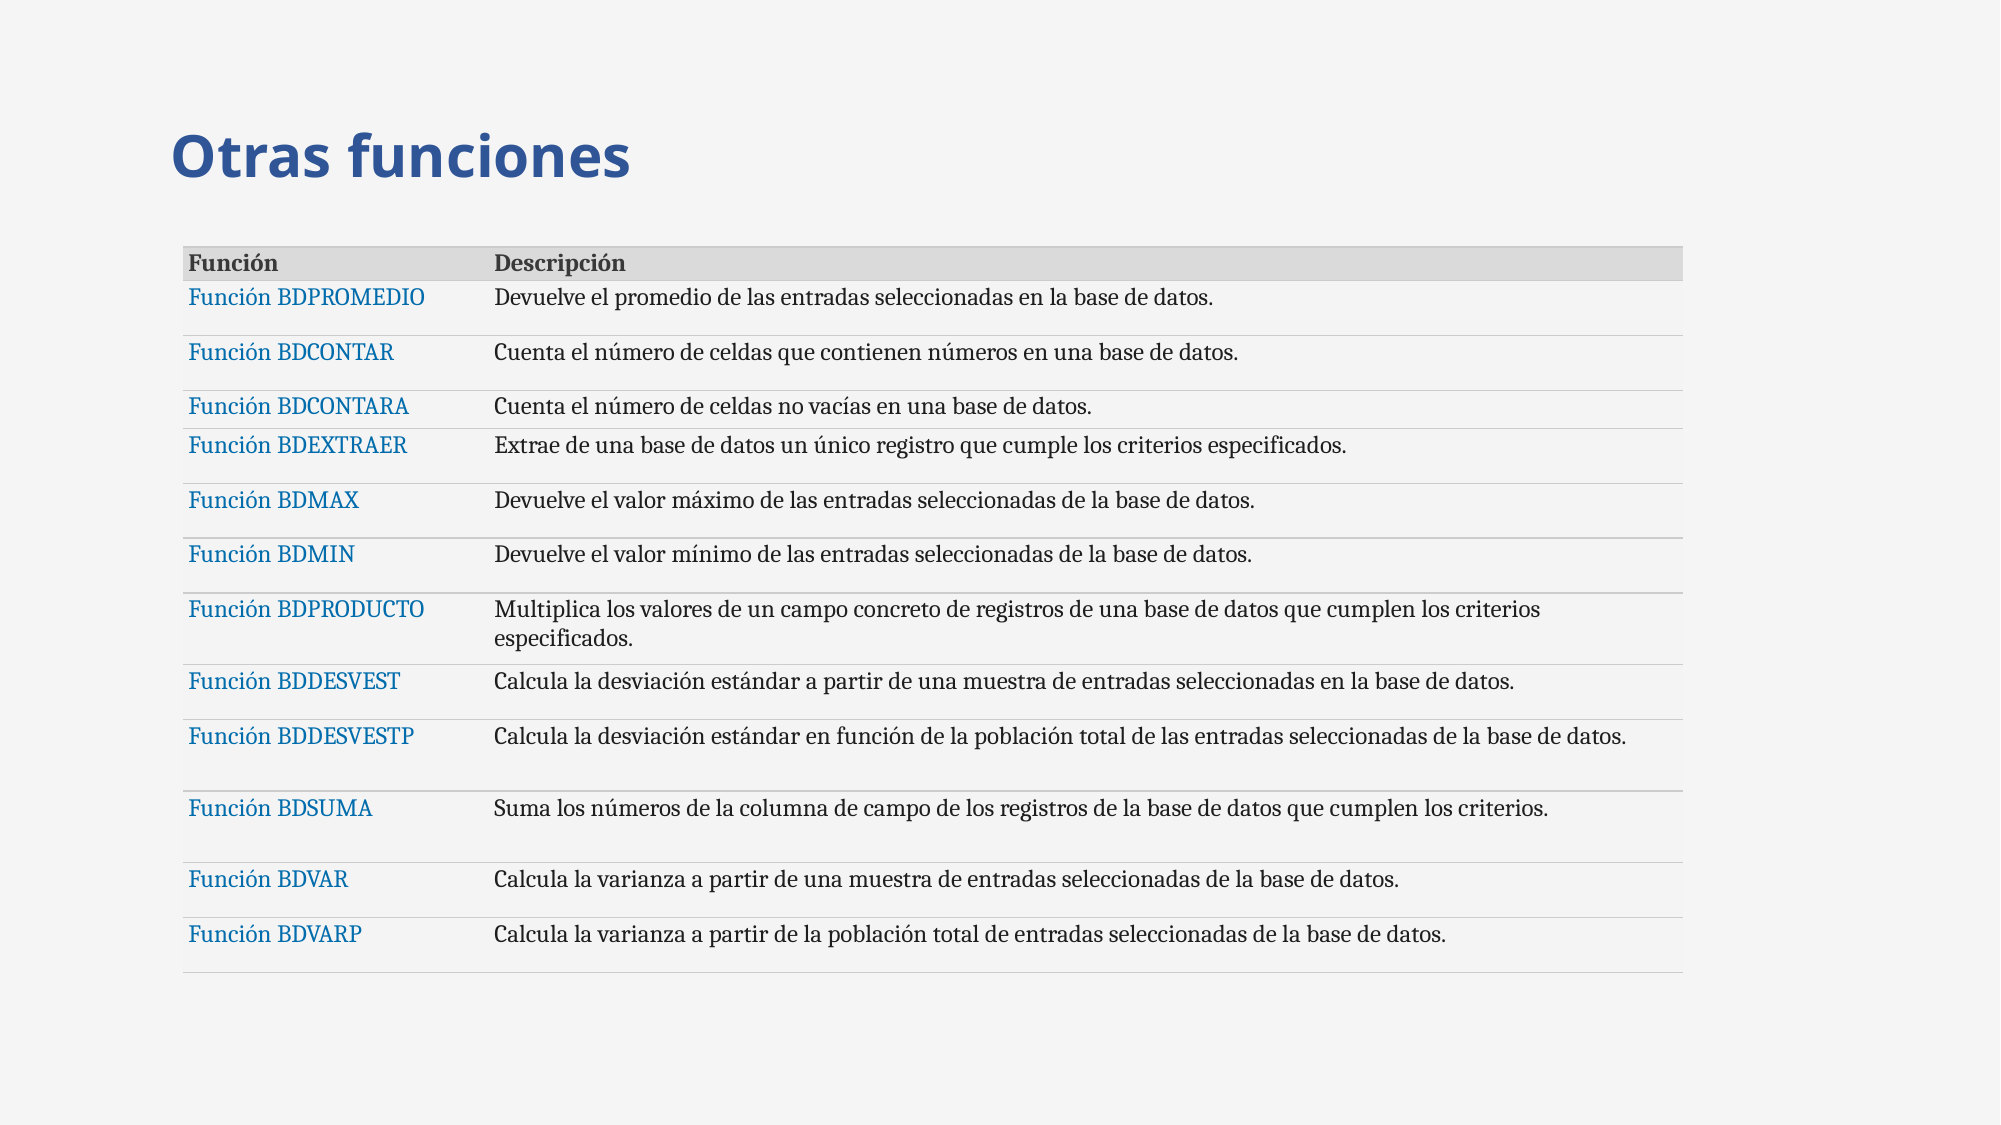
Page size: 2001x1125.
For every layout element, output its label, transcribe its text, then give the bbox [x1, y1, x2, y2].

table_cell Suma los números de la columna de campo de los registros de la base de datos que cumplen los criterios. [489, 792, 1683, 862]
table_cell Función BDCONTAR [183, 336, 489, 390]
table_cell Calcula la desviación estándar en función de la población total de las entradas seleccionadas de la base de datos. [489, 720, 1683, 790]
table_cell Función BDMAX [183, 484, 489, 537]
table_cell Función BDPROMEDIO [183, 281, 489, 335]
table_cell Extrae de una base de datos un único registro que cumple los criterios especificados. [489, 429, 1683, 483]
table_header Función [183, 248, 489, 280]
table_cell Función BDSUMA [183, 792, 489, 862]
table_cell Multiplica los valores de un campo concreto de registros de una base de datos que cumplen los criterios especificados. [489, 594, 1683, 664]
table_cell Función BDPRODUCTO [183, 594, 489, 664]
table_cell Función BDDESVEST [183, 665, 489, 719]
table_header Descripción [489, 248, 1683, 280]
table_cell Cuenta el número de celdas que contienen números en una base de datos. [489, 336, 1683, 390]
title Otras funciones [155, 82, 1384, 236]
table_cell Devuelve el promedio de las entradas seleccionadas en la base de datos. [489, 281, 1683, 335]
table_cell Función BDMIN [183, 539, 489, 592]
table_cell Función BDVARP [183, 918, 489, 972]
table_cell Función BDDESVESTP [183, 720, 489, 790]
table_cell Cuenta el número de celdas no vacías en una base de datos. [489, 391, 1683, 428]
table_cell Función BDCONTARA [183, 391, 489, 428]
table_cell Devuelve el valor mínimo de las entradas seleccionadas de la base de datos. [489, 539, 1683, 592]
table_cell Función BDEXTRAER [183, 429, 489, 483]
table_cell Calcula la varianza a partir de una muestra de entradas seleccionadas de la base de datos. [489, 863, 1683, 917]
table_cell Función BDVAR [183, 863, 489, 917]
table_cell Calcula la varianza a partir de la población total de entradas seleccionadas de la base de datos. [489, 918, 1683, 972]
table_cell Devuelve el valor máximo de las entradas seleccionadas de la base de datos. [489, 484, 1683, 537]
table_cell Calcula la desviación estándar a partir de una muestra de entradas seleccionadas en la base de datos. [489, 665, 1683, 719]
